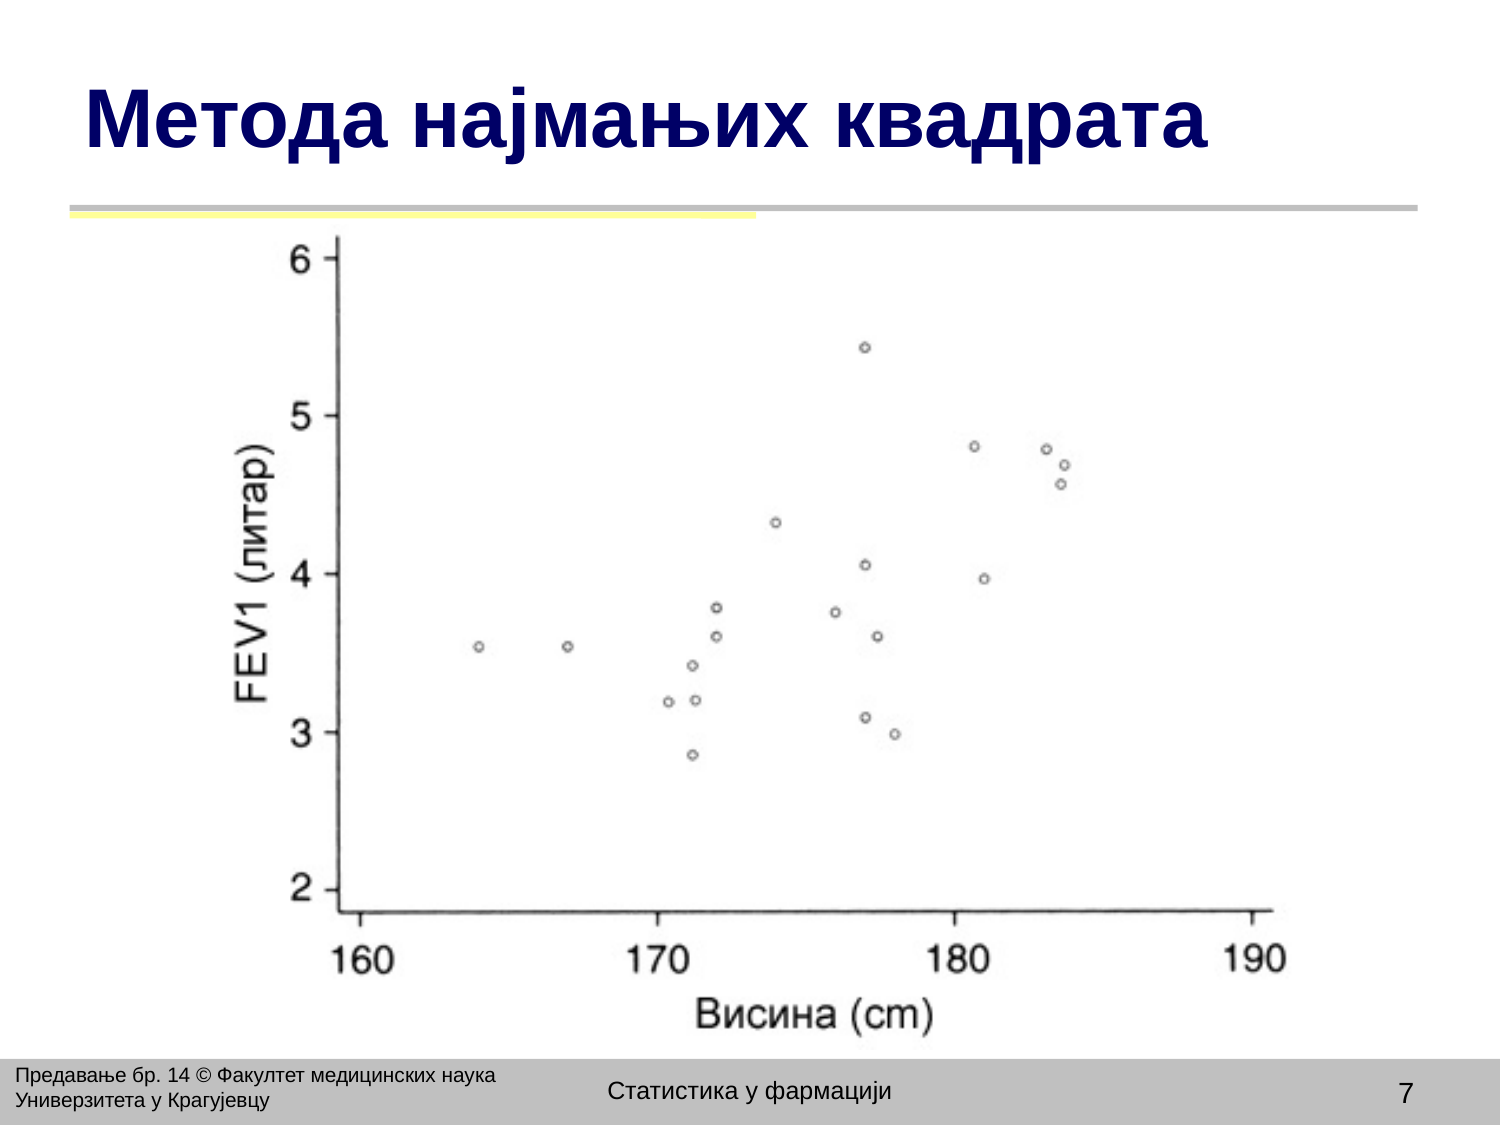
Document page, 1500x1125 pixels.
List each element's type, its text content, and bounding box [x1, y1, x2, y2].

slide_number Предавање бр. 14 © Факултет медицинских наука Универзитета у Крагујевцу [0, 1053, 622, 1108]
footer Статистика у фармацији [512, 1066, 988, 1125]
picture [215, 224, 1303, 1051]
title Метода најмањих квадрата [69, 19, 1426, 208]
slide_number 7 [1079, 1066, 1430, 1125]
